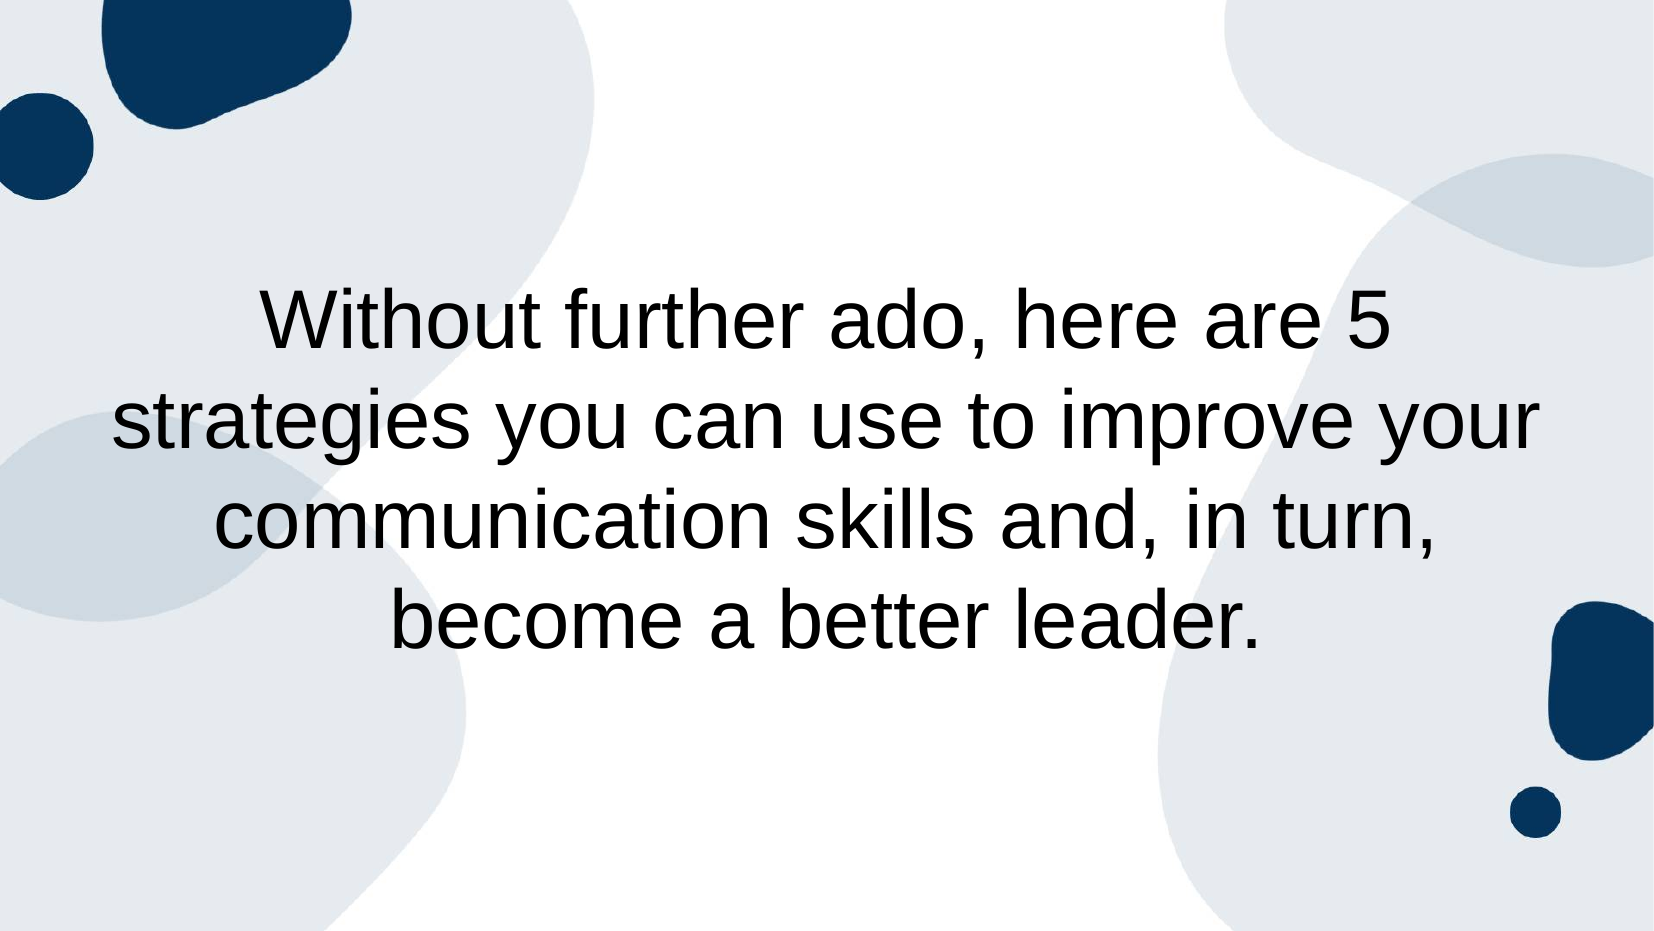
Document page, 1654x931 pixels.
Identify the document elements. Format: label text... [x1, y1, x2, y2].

picture [0, 0, 1654, 931]
subtitle Without further ado, here are 5 strategies you can use to improve your communication skills and, in turn, become a better leader. [82, 105, 1571, 825]
